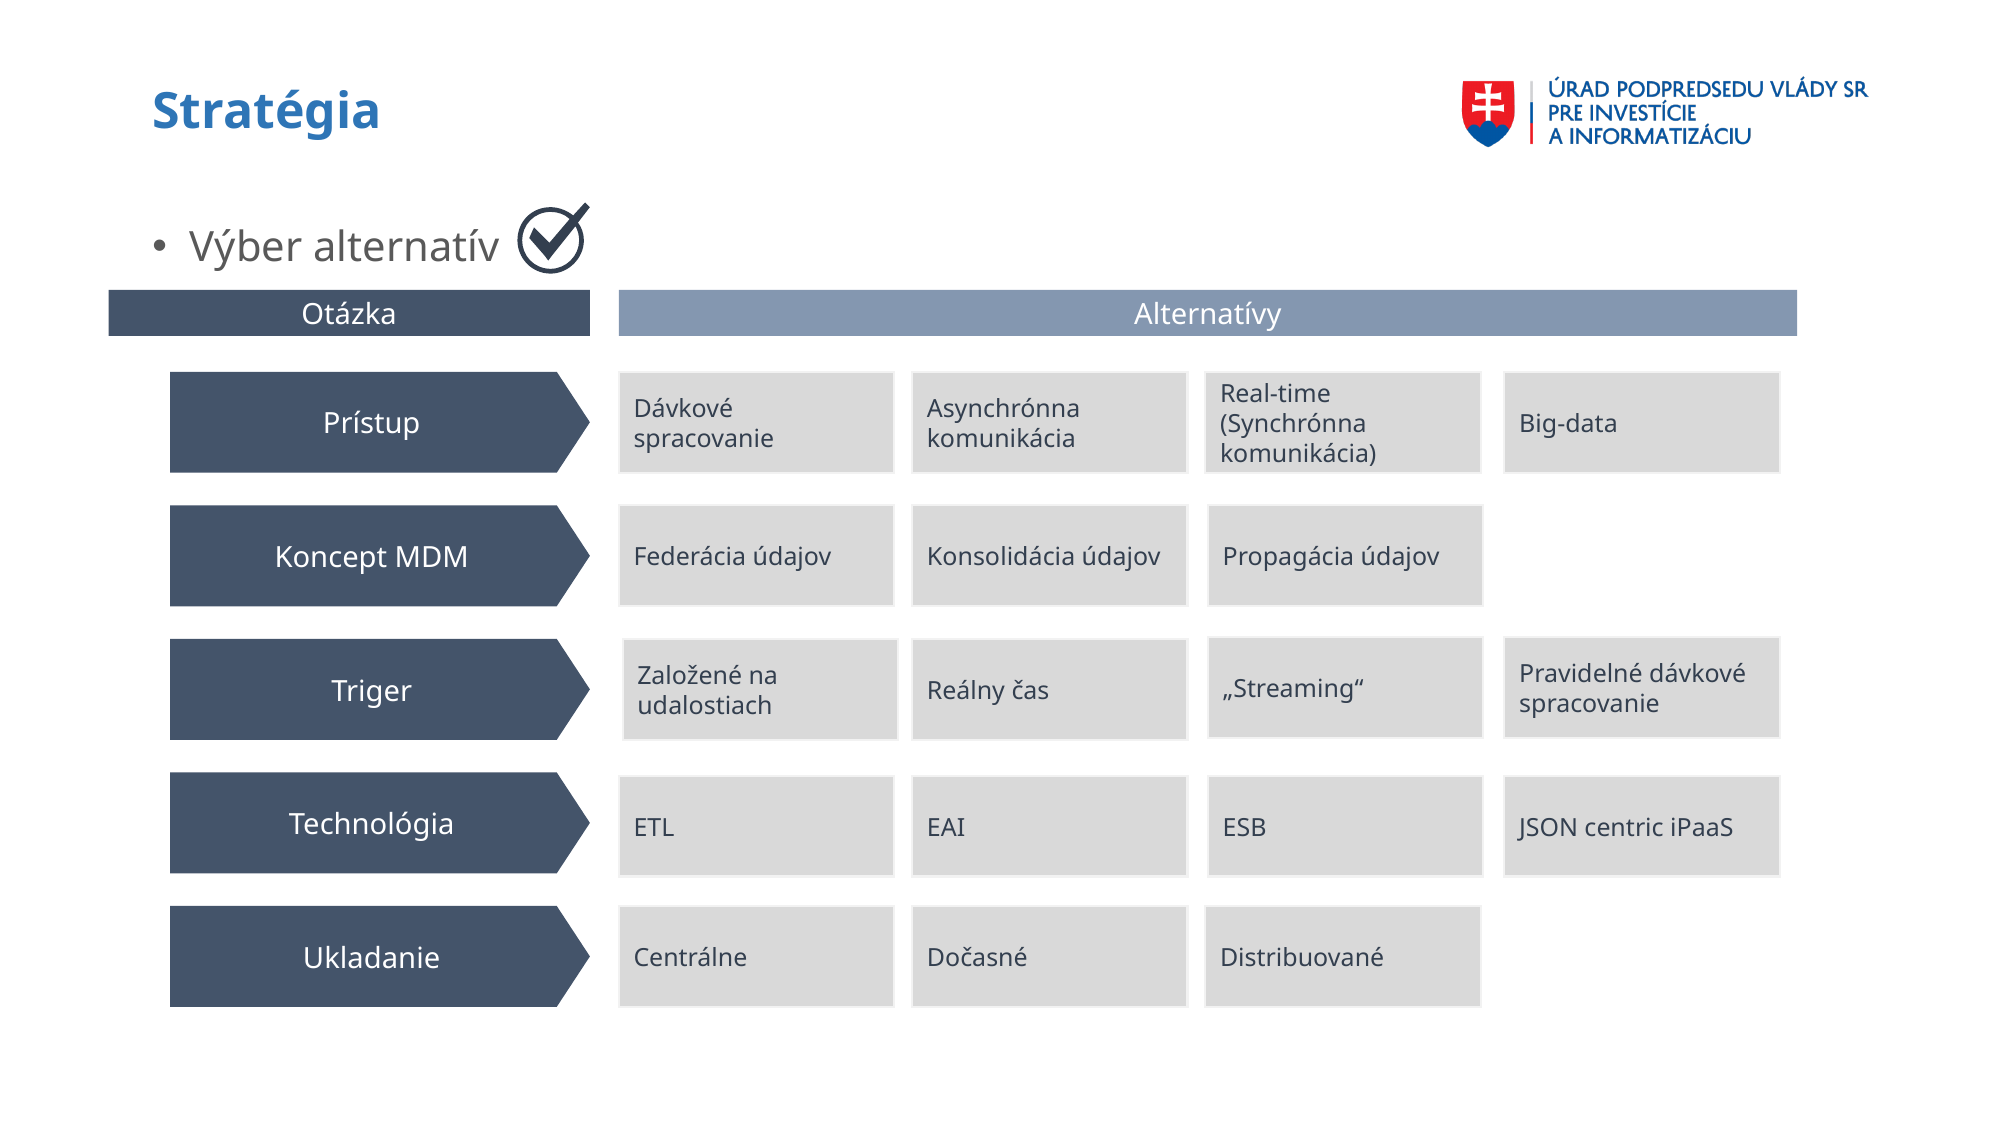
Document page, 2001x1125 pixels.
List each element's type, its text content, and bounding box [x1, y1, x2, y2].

text_box Koncept MDM [169, 504, 592, 608]
text_box Dávkové spracovanie [618, 371, 895, 474]
text_box ETL [618, 775, 895, 878]
text_box [517, 202, 590, 274]
text_box Reálny čas [911, 638, 1189, 741]
picture [1412, 30, 1918, 194]
text_box Federácia údajov [618, 504, 895, 607]
text_box Pravidelné dávkové spracovanie [1503, 636, 1781, 739]
text_box Alternatívy [618, 289, 1798, 337]
text_box Založené na udalostiach [622, 638, 899, 741]
text_box Dočasné [911, 905, 1189, 1008]
text_box Konsolidácia údajov [911, 504, 1189, 607]
text_box Technológia [169, 771, 592, 875]
text_box EAI [911, 775, 1189, 878]
text_box Distribuované [1204, 905, 1482, 1008]
text_box Ukladanie [169, 904, 592, 1008]
text_box Centrálne [618, 905, 895, 1008]
text_box Prístup [169, 370, 592, 474]
text_box Big-data [1503, 371, 1781, 474]
title Stratégia [137, 70, 1323, 154]
text_box Otázka [108, 289, 591, 337]
text_box „Streaming“ [1207, 636, 1484, 739]
text_box Propagácia údajov [1207, 504, 1484, 607]
text_box Real-time (Synchrónna komunikácia) [1204, 371, 1482, 474]
text_box JSON centric iPaaS [1503, 775, 1781, 878]
list Výber alternatív [137, 217, 1863, 1014]
text_box Asynchrónna komunikácia [911, 371, 1189, 474]
text_box ESB [1207, 775, 1484, 878]
text_box Triger [169, 637, 592, 741]
